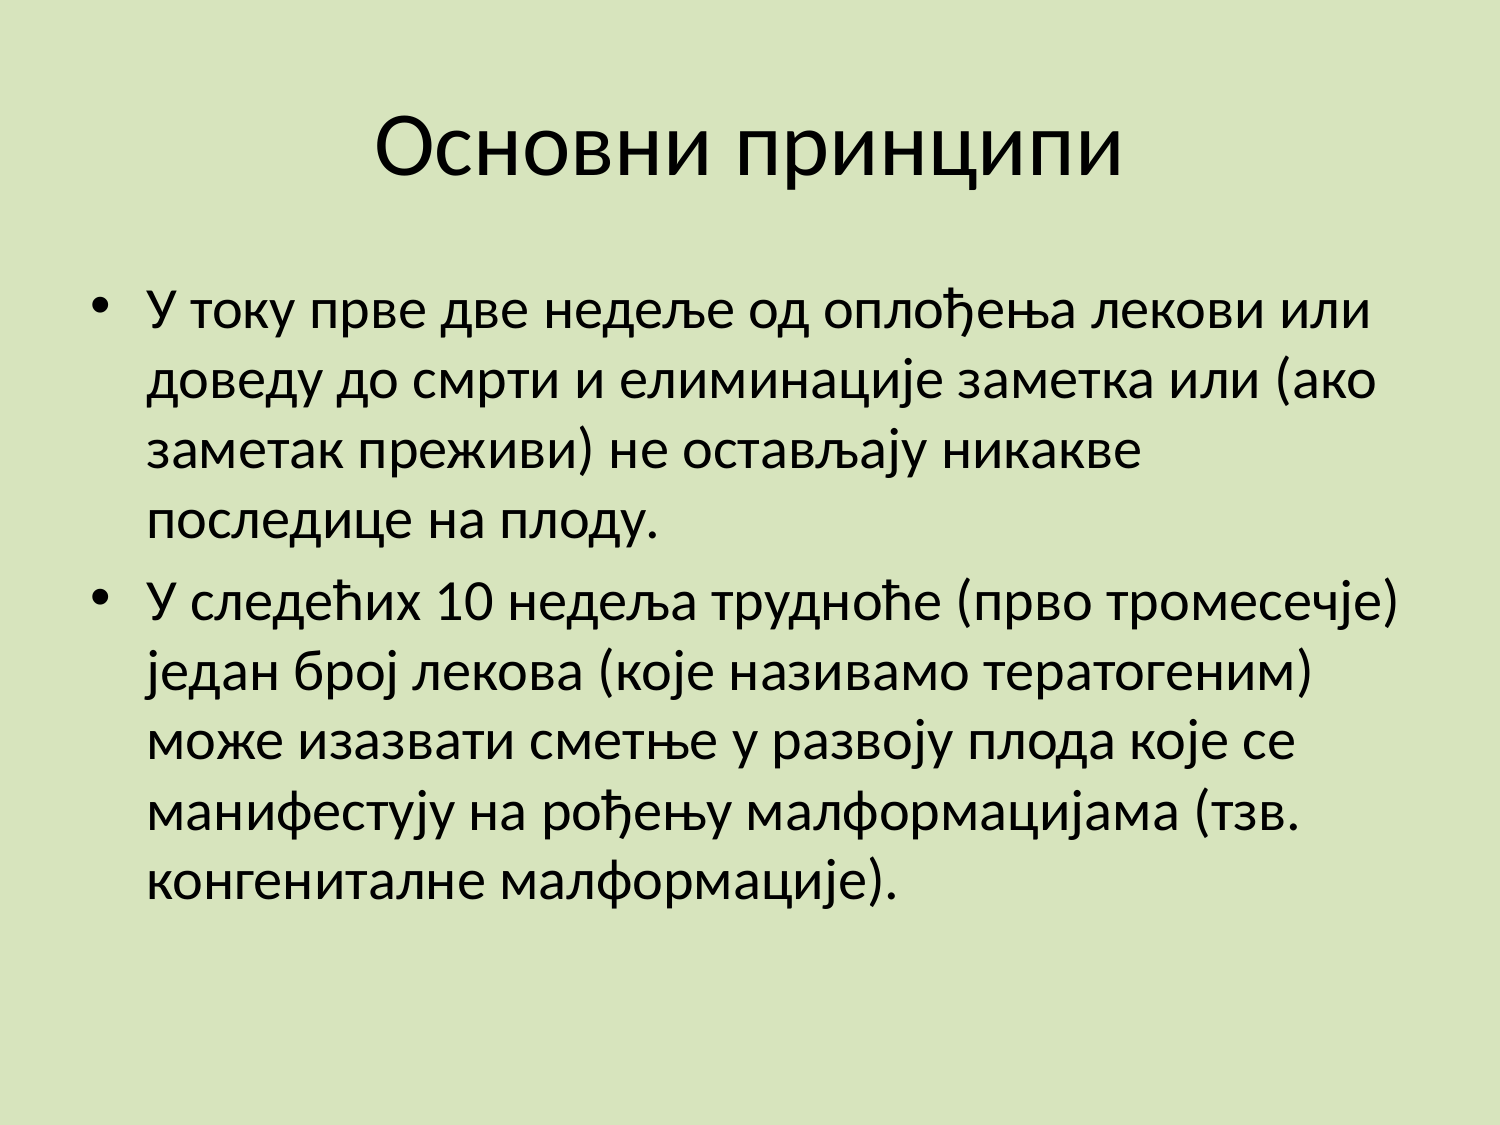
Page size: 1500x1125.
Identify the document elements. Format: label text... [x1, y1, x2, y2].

list У току прве две недеље од оплођења лекови или доведу до смрти и елиминације заметка или (ако заметак преживи) не остављају никакве последице на плоду. У следећих 10 недеља трудноће (прво тромесечје) један број лекова (које називамо тератогеним) може изазвати сметње у развоју плода које се манифестују на рођењу малформацијама (тзв. конгениталне малформације). [74, 262, 1426, 1006]
title Основни принципи [74, 44, 1426, 233]
